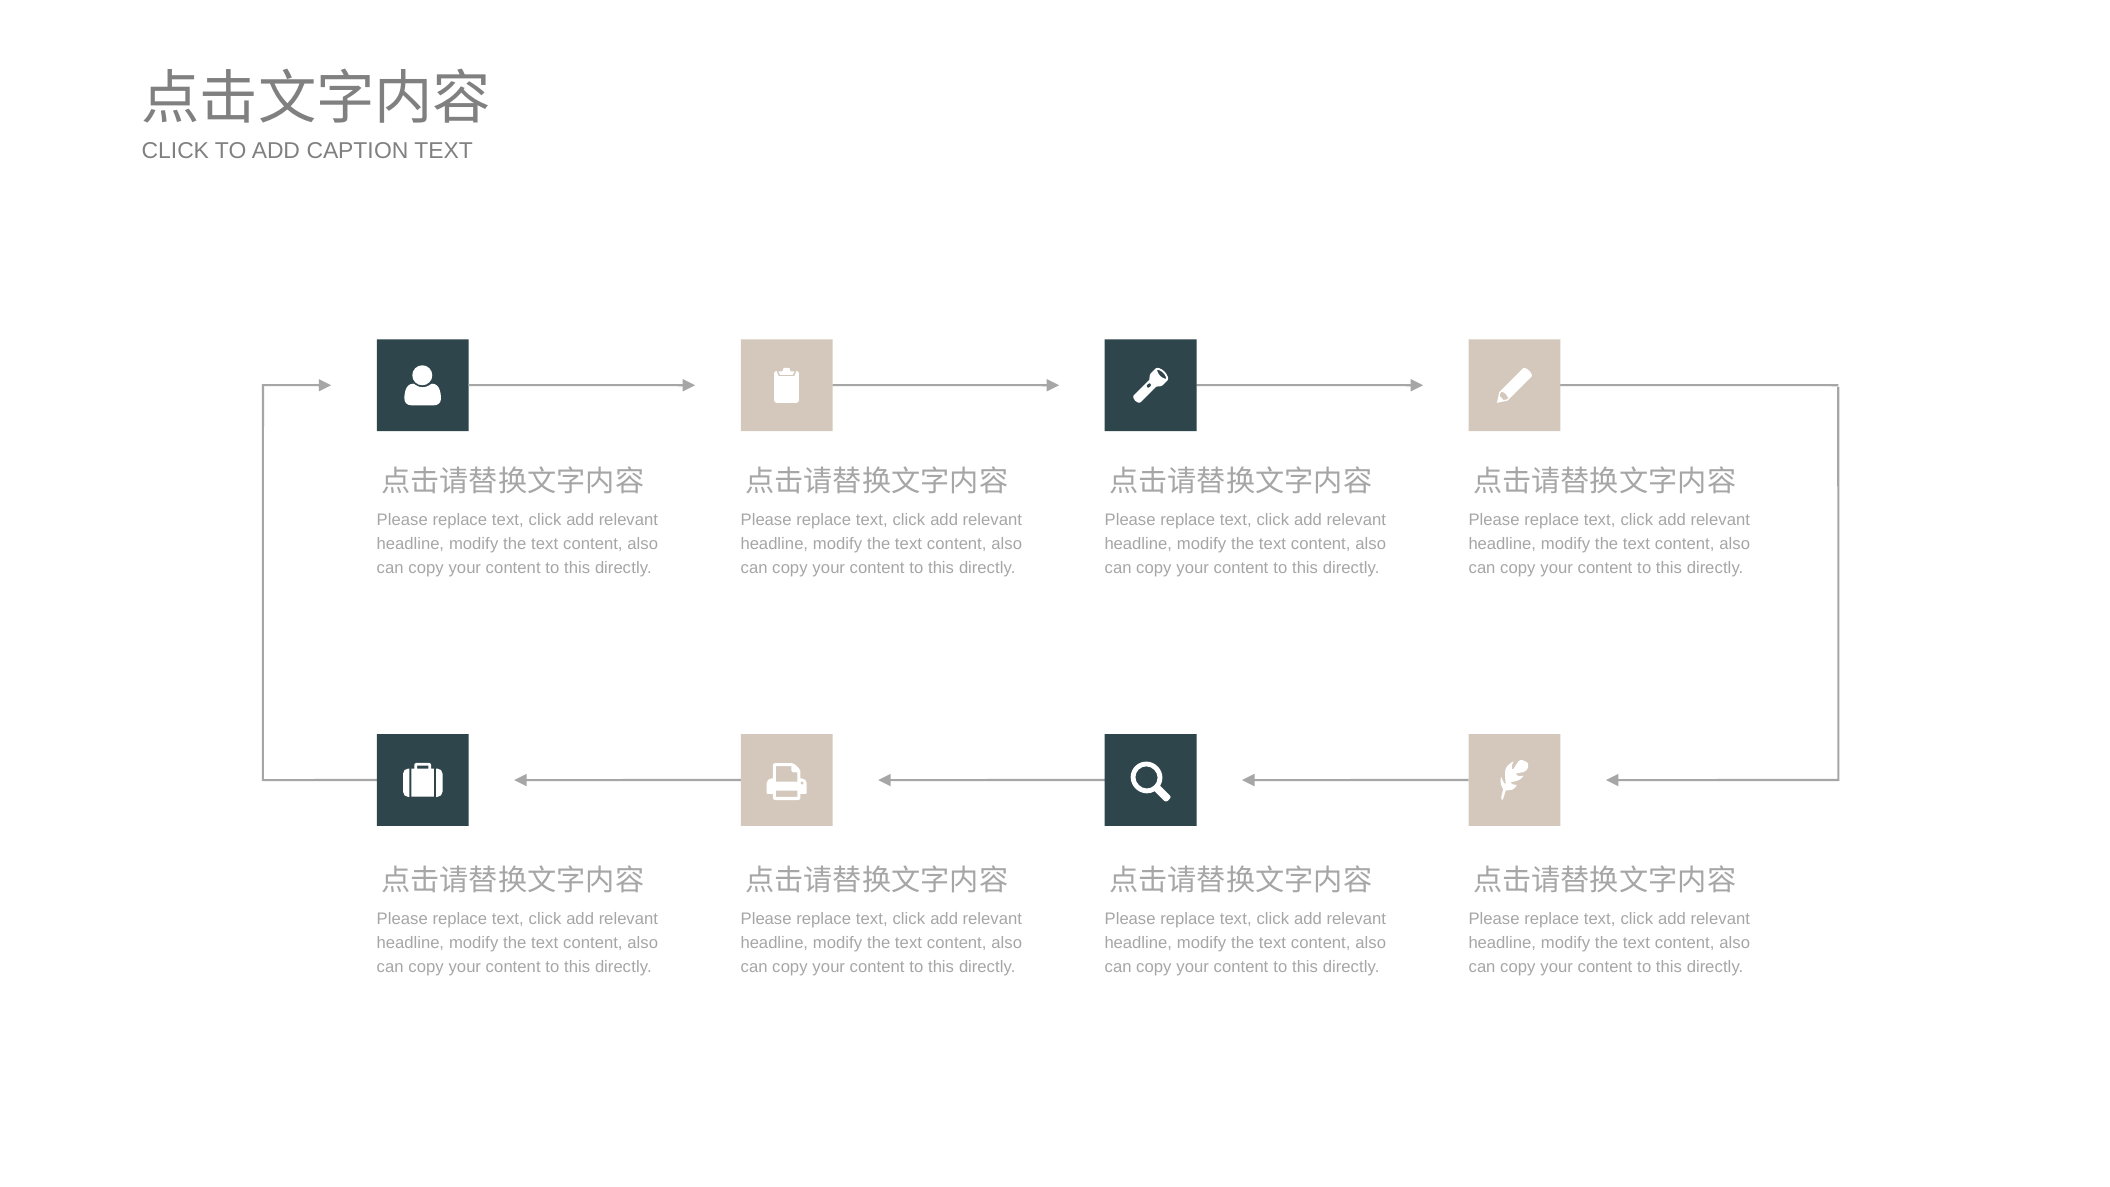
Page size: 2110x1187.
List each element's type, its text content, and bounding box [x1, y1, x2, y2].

text_box [261, 379, 332, 392]
text_box 点击请替换文字内容 [381, 454, 745, 497]
text_box [878, 773, 1104, 787]
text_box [1104, 734, 1197, 826]
text_box 点击请替换文字内容 [381, 854, 745, 897]
text_box 点击请替换文字内容 [745, 454, 1109, 497]
text_box [469, 379, 696, 392]
text_box 点击请替换文字内容 [745, 854, 1109, 897]
text_box Please replace text, click add relevant headline, modify the text content, also can copy your content to this directly. [1104, 504, 1408, 577]
text_box [833, 379, 1060, 392]
text_box [1242, 773, 1468, 787]
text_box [1104, 339, 1197, 432]
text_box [740, 734, 833, 826]
text_box 点击请替换文字内容 [1109, 454, 1473, 497]
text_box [376, 339, 469, 432]
text_box Please replace text, click add relevant headline, modify the text content, also can copy your content to this directly. [1468, 904, 1772, 977]
text_box Please replace text, click add relevant headline, modify the text content, also can copy your content to this directly. [740, 504, 1044, 577]
text_box Please replace text, click add relevant headline, modify the text content, also can copy your content to this directly. [1468, 504, 1772, 577]
text_box [1606, 773, 1839, 787]
text_box 点击请替换文字内容 [1109, 854, 1473, 897]
text_box 点击请替换文字内容 [1473, 854, 1847, 897]
text_box Please replace text, click add relevant headline, modify the text content, also can copy your content to this directly. [740, 904, 1044, 977]
text_box CLICK TO ADD CAPTION TEXT [141, 135, 521, 163]
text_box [1468, 734, 1561, 826]
text_box Please replace text, click add relevant headline, modify the text content, also can copy your content to this directly. [376, 504, 680, 577]
text_box Please replace text, click add relevant headline, modify the text content, also can copy your content to this directly. [376, 904, 680, 977]
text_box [740, 339, 833, 432]
text_box 点击文字内容 [141, 60, 521, 131]
text_box 点击请替换文字内容 [1473, 454, 1847, 497]
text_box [1468, 339, 1561, 432]
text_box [376, 734, 469, 826]
text_box [1197, 379, 1424, 392]
text_box Please replace text, click add relevant headline, modify the text content, also can copy your content to this directly. [1104, 904, 1408, 977]
text_box [514, 773, 740, 787]
